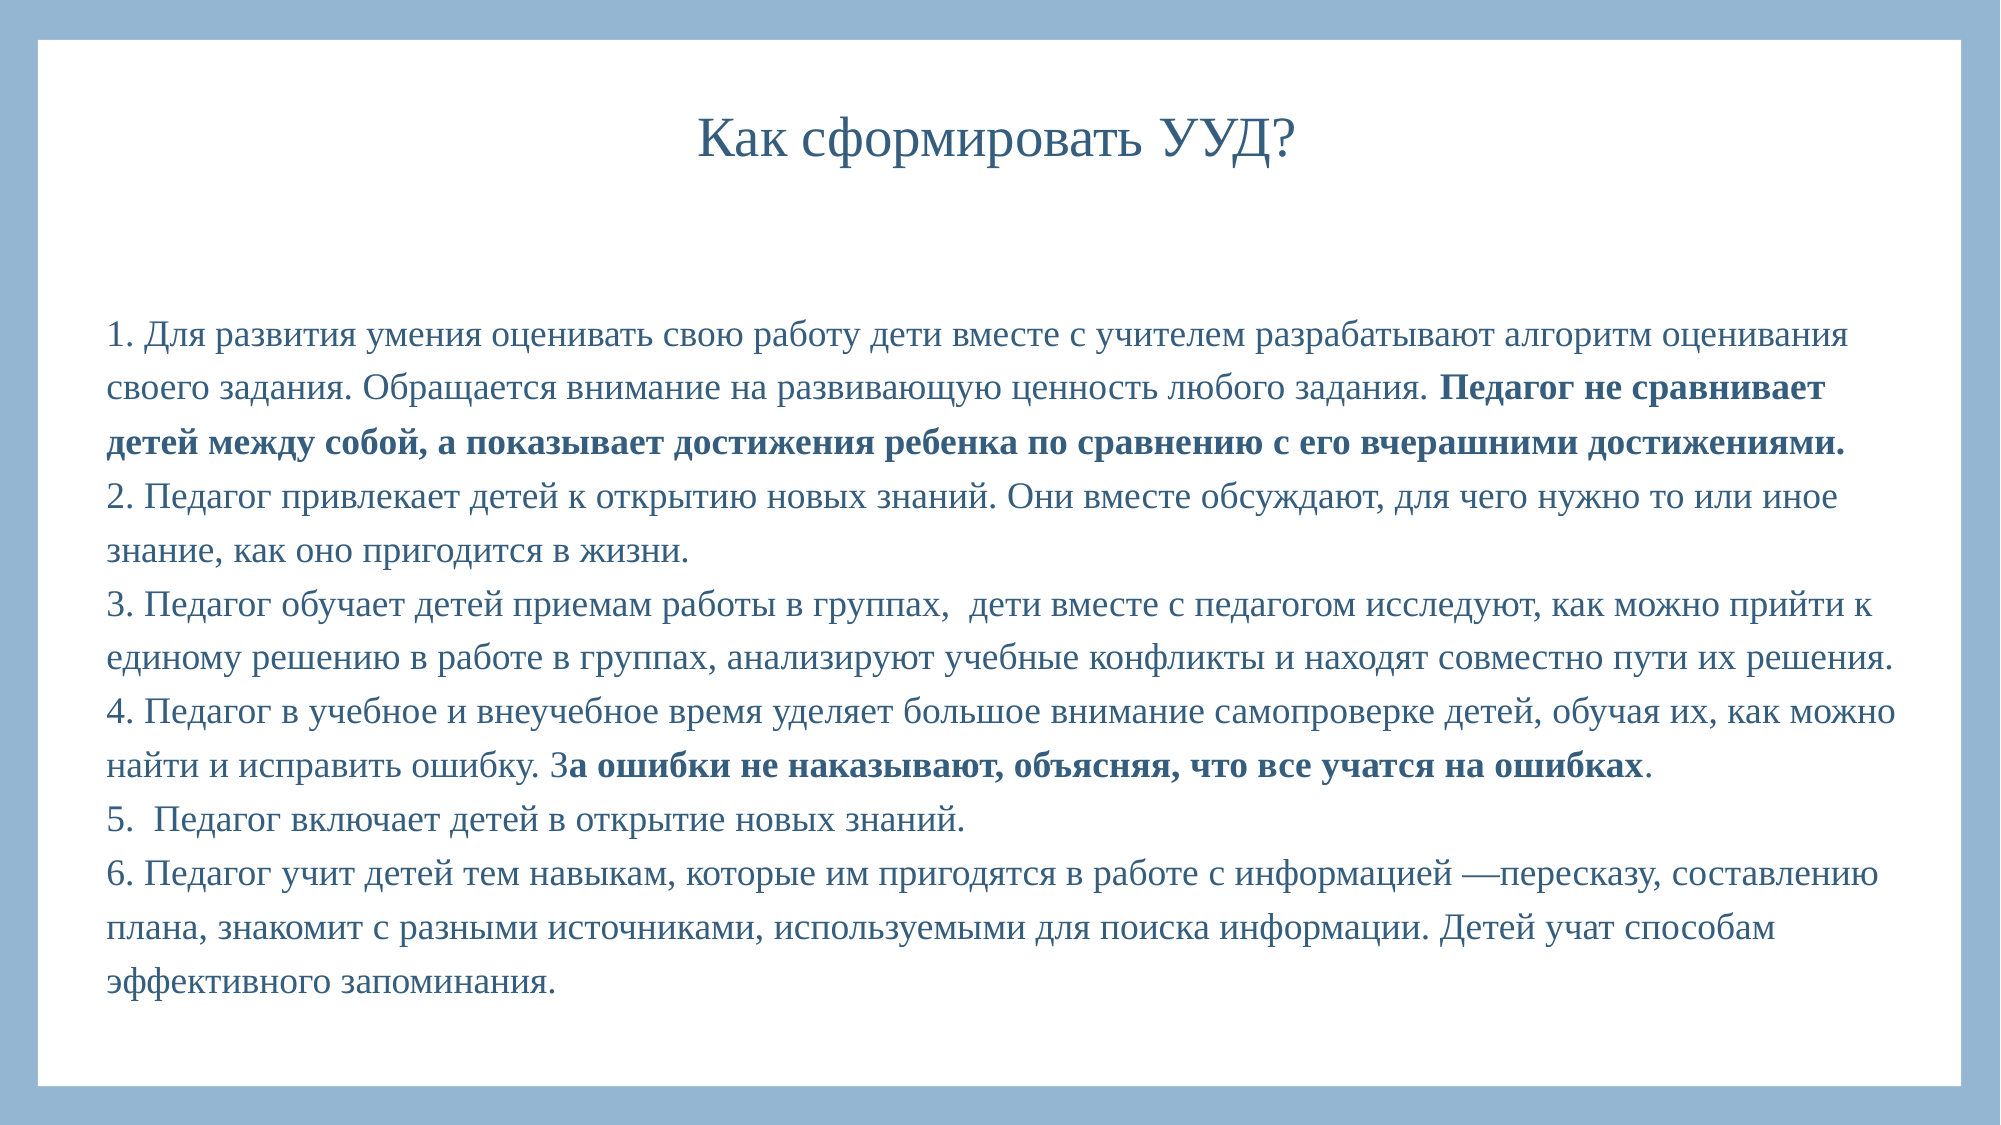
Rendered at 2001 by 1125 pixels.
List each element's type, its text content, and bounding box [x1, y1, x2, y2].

list 1. Для развития умения оценивать свою работу дети вместе с учителем разрабатывают алгоритм оценивания своего задания. Обращается внимание на развивающую ценность любого задания. Педагог не сравнивает детей между собой, а показывает достижения ребенка по сравнению с его вчерашними достижениями. 2. Педагог привлекает детей к открытию новых знаний. Они вместе обсуждают, для чего нужно то или иное знание, как оно пригодится в жизни. 3. Педагог обучает детей приемам работы в группах, дети вместе с педагогом исследуют, как можно прийти к единому решению в работе в группах, анализируют учебные конфликты и находят совместно пути их решения. 4. Педагог в учебное и внеучебное время уделяет большое внимание самопроверке детей, обучая их, как можно найти и исправить ошибку. За ошибки не наказывают, объясняя, что все учатся на ошибках. 5. Педагог включает детей в открытие новых знаний. 6. Педагог учит детей тем навыкам, которые им пригодятся в работе с информацией —пересказу, составлению плана, знакомит с разными источниками, используемыми для поиска информации. Детей учат способам эффективного запоминания. [91, 197, 1926, 1052]
title Как сформировать УУД? [187, 99, 1808, 197]
